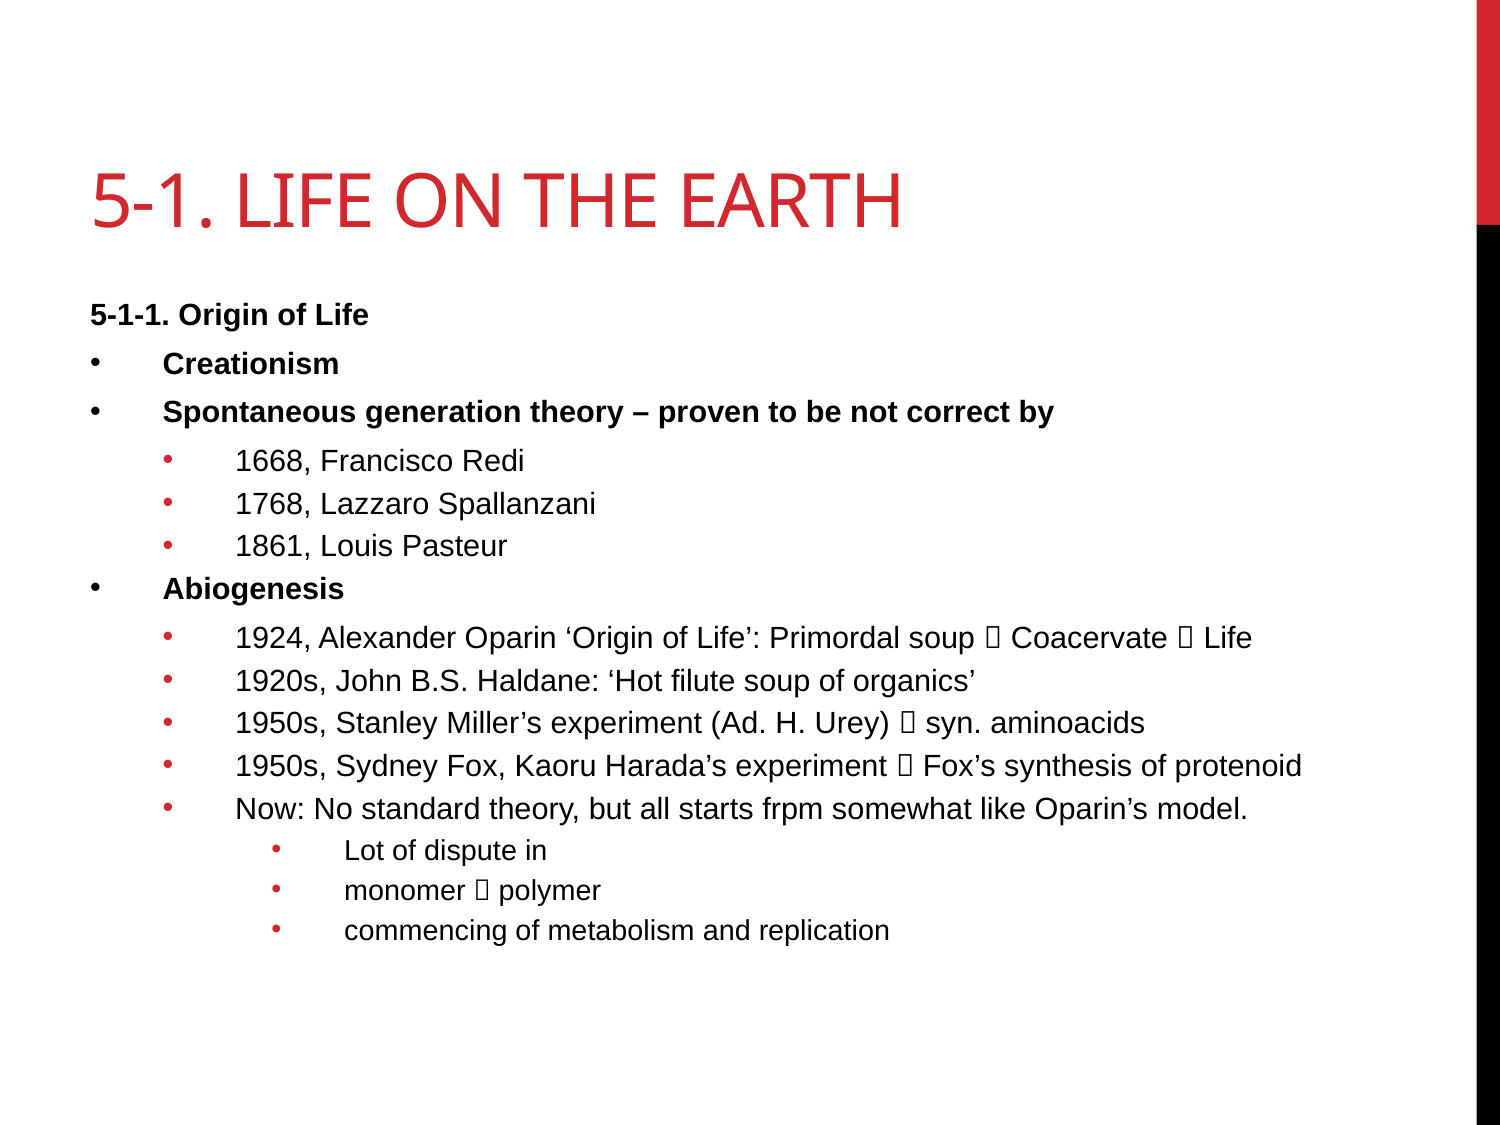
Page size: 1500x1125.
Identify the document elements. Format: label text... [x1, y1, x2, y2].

list 5-1-1. Origin of Life Creationism Spontaneous generation theory – proven to be not correct by 1668, Francisco Redi 1768, Lazzaro Spallanzani 1861, Louis Pasteur Abiogenesis 1924, Alexander Oparin ‘Origin of Life’: Primordal soup  Coacervate  Life 1920s, John B.S. Haldane: ‘Hot filute soup of organics’ 1950s, Stanley Miller’s experiment (Ad. H. Urey)  syn. aminoacids 1950s, Sydney Fox, Kaoru Harada’s experiment  Fox’s synthesis of protenoid Now: No standard theory, but all starts frpm somewhat like Oparin’s model. Lot of dispute in monomer  polymer commencing of metabolism and replication [75, 287, 1325, 1005]
title 5-1. life on the earth [75, 25, 1400, 250]
